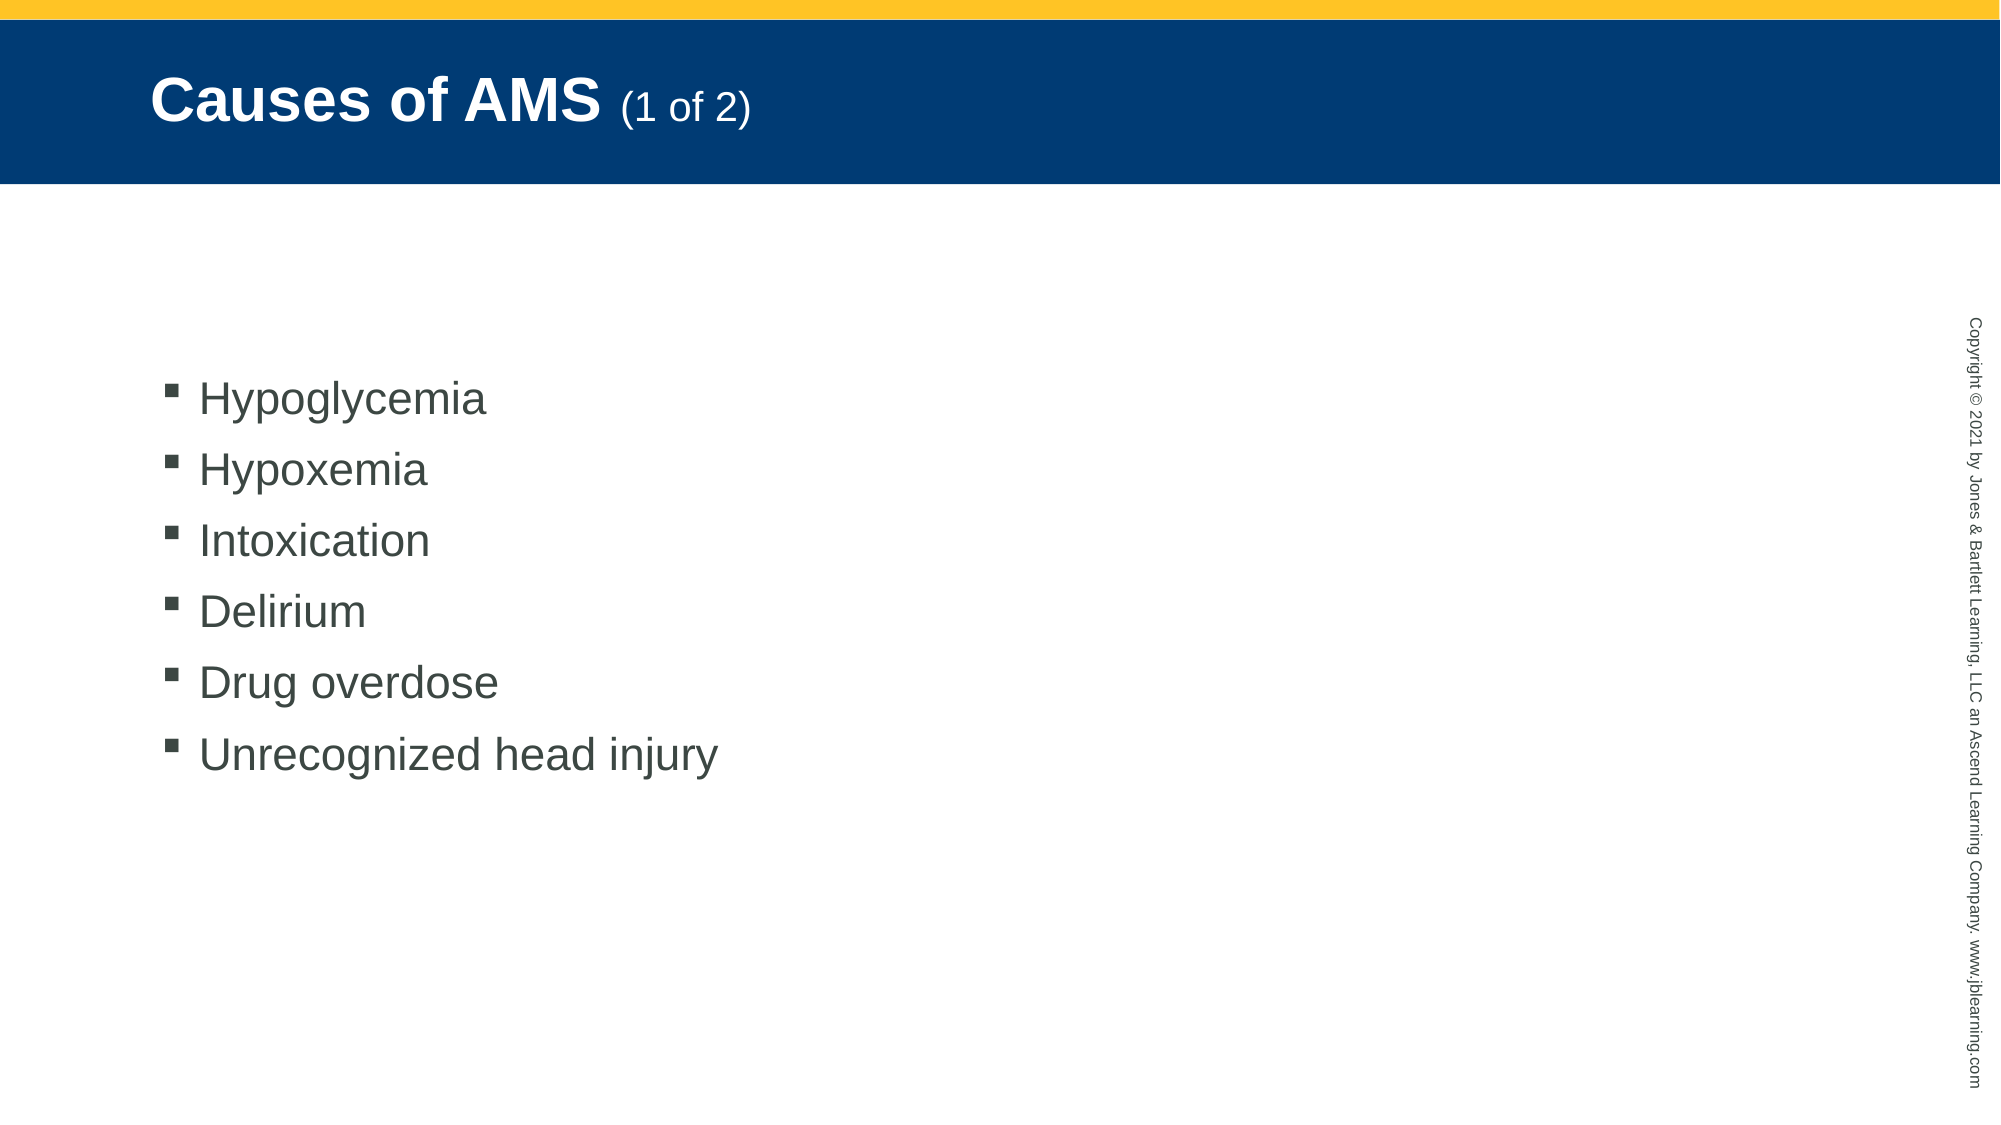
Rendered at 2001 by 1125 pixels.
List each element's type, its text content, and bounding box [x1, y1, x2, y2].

title Causes of AMS (1 of 2) [0, 19, 2000, 185]
list Hypoglycemia Hypoxemia Intoxication Delirium Drug overdose Unrecognized head injury [146, 361, 1859, 1016]
